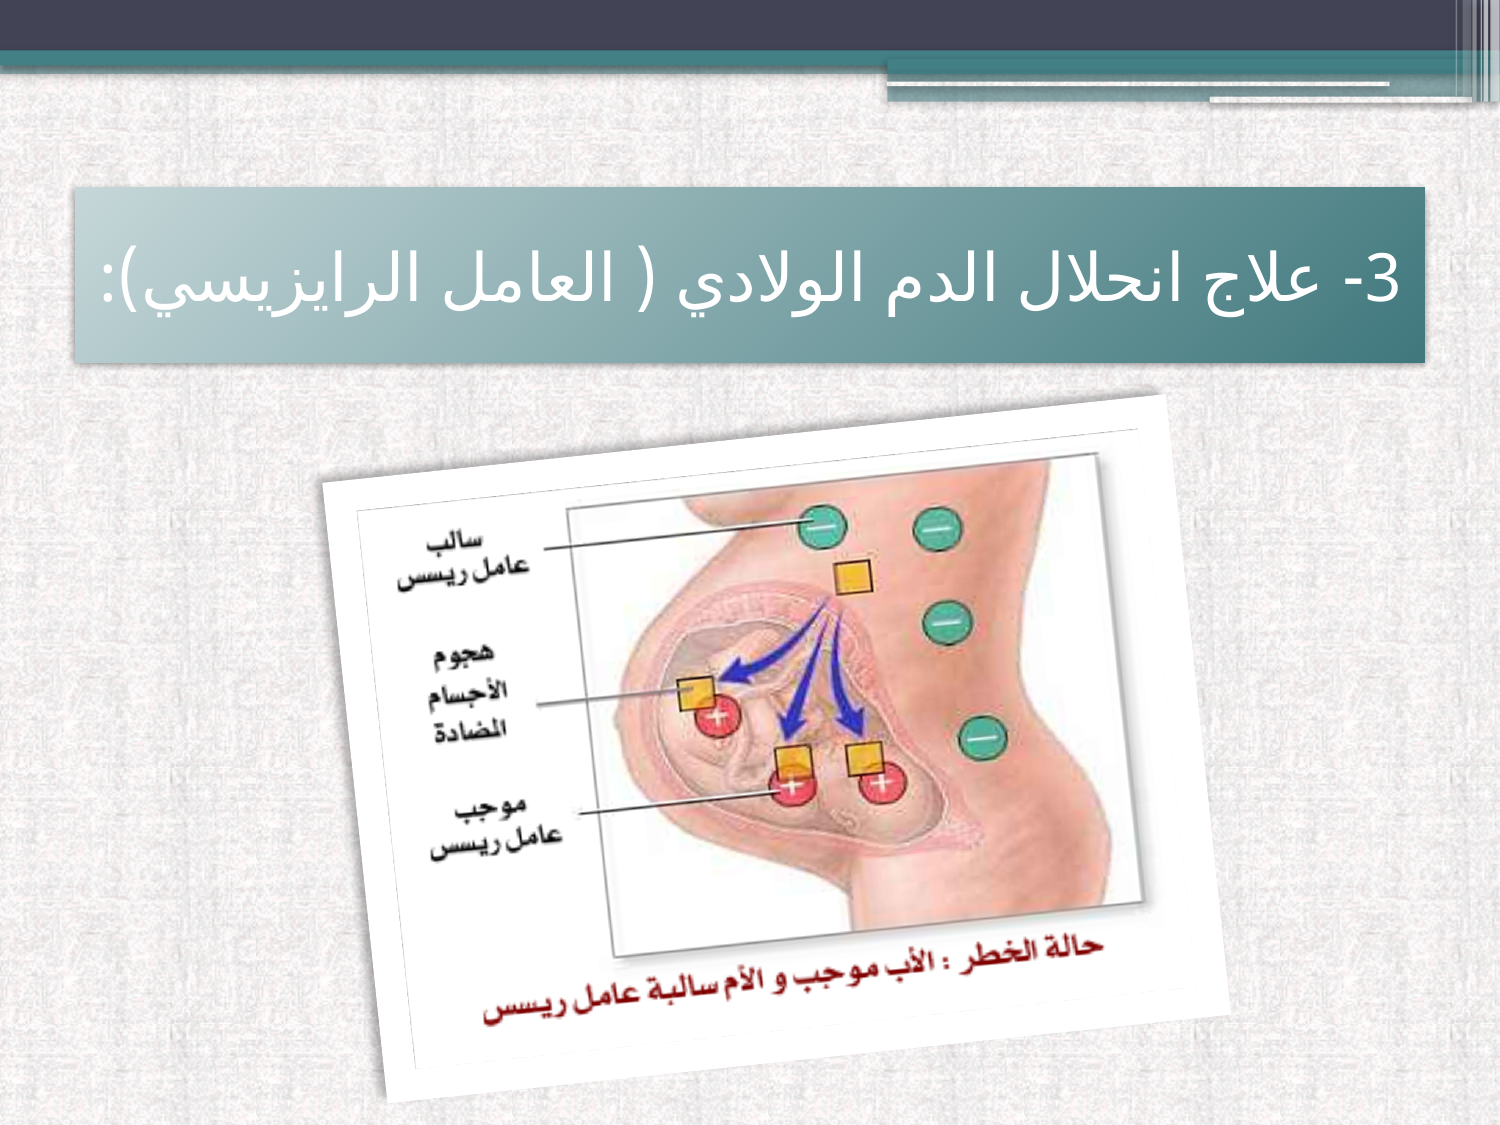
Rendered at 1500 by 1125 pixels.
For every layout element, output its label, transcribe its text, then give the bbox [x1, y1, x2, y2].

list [383, 467, 1170, 1030]
title 3- علاج انحلال الدم الولادي ( العامل الرايزيسي): [75, 187, 1425, 363]
picture [0, 74, 1500, 1125]
